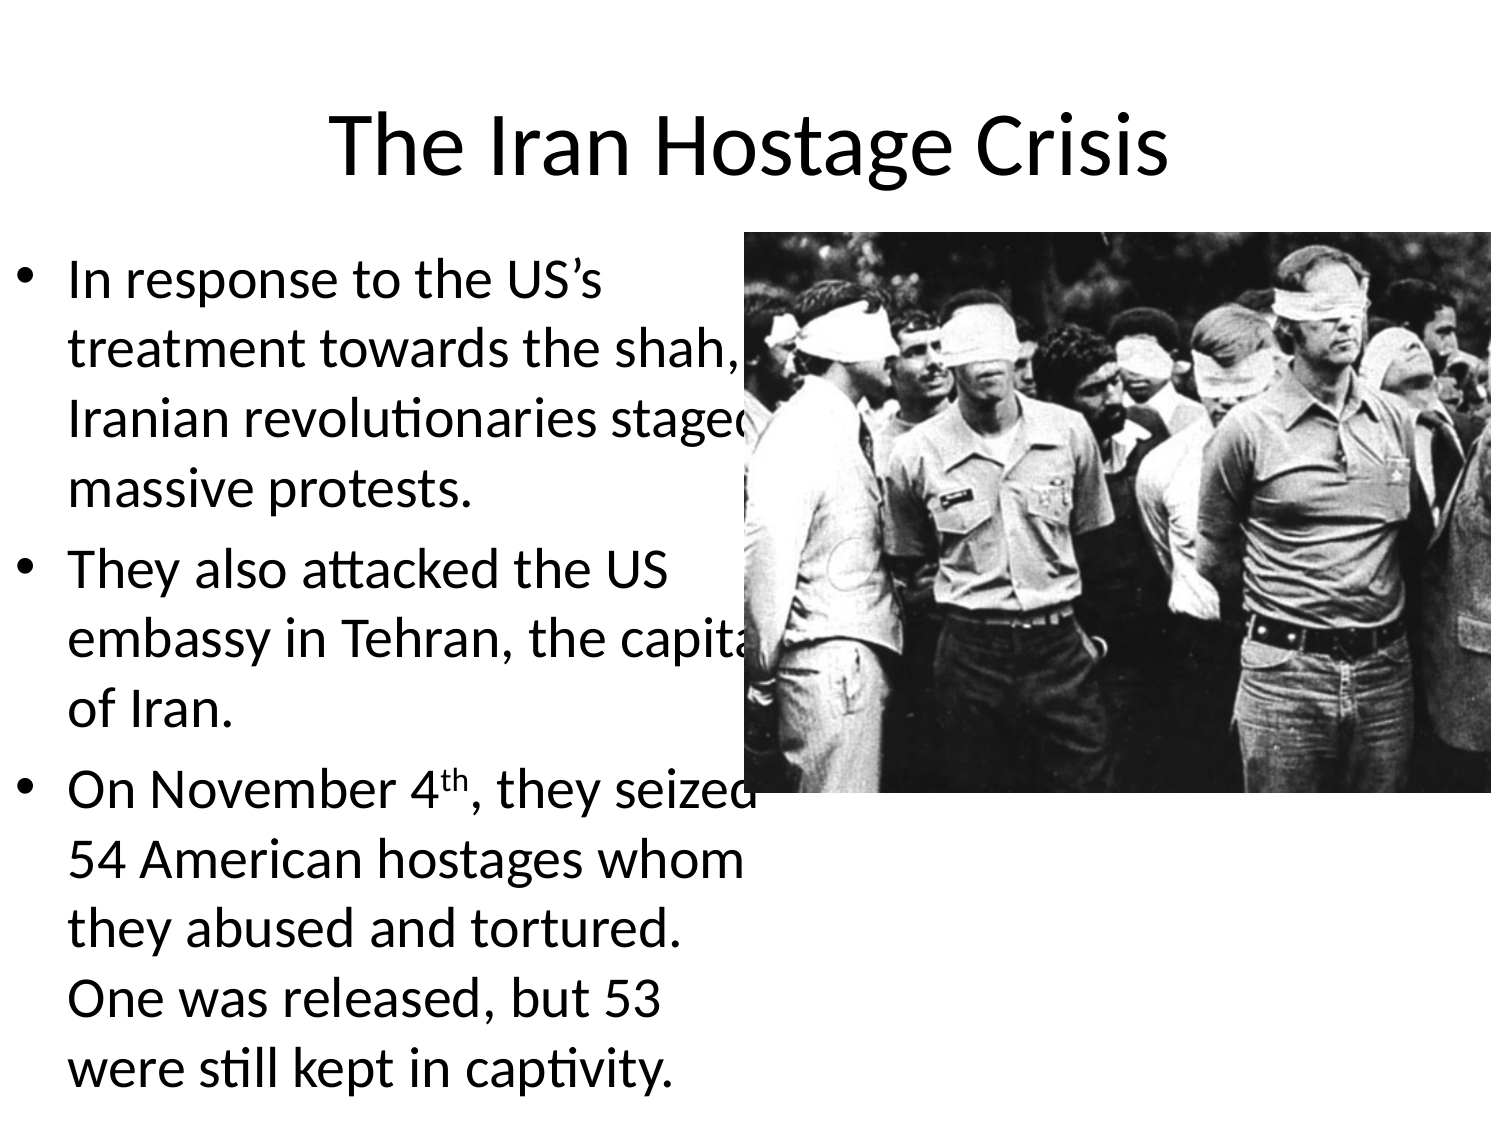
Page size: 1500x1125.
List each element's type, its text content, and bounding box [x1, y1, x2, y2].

list In response to the US’s treatment towards the shah, Iranian revolutionaries staged massive protests. They also attacked the US embassy in Tehran, the capital of Iran. On November 4th, they seized 54 American hostages whom they abused and tortured. One was released, but 53 were still kept in captivity. [0, 232, 807, 1125]
picture [743, 232, 1491, 794]
title The Iran Hostage Crisis [75, 45, 1425, 232]
